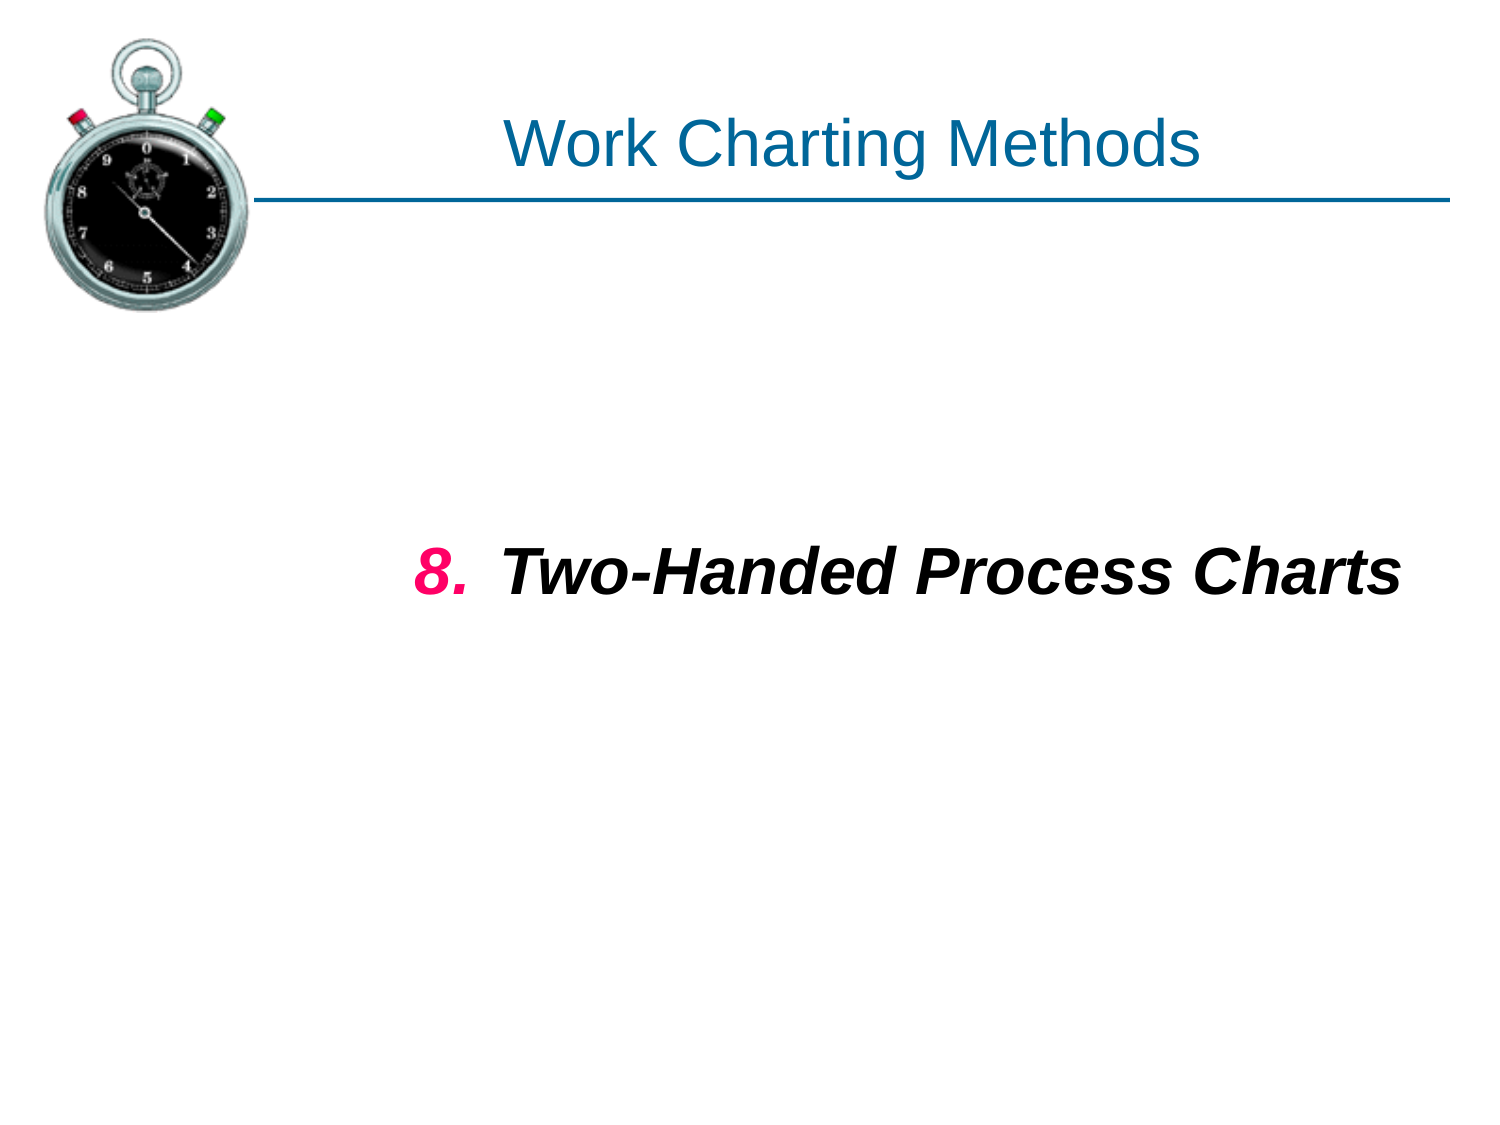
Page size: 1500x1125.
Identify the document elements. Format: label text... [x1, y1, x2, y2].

list Two-Handed Process Charts [399, 237, 1450, 975]
picture [37, 37, 254, 313]
title Work Charting Methods [275, 37, 1450, 188]
